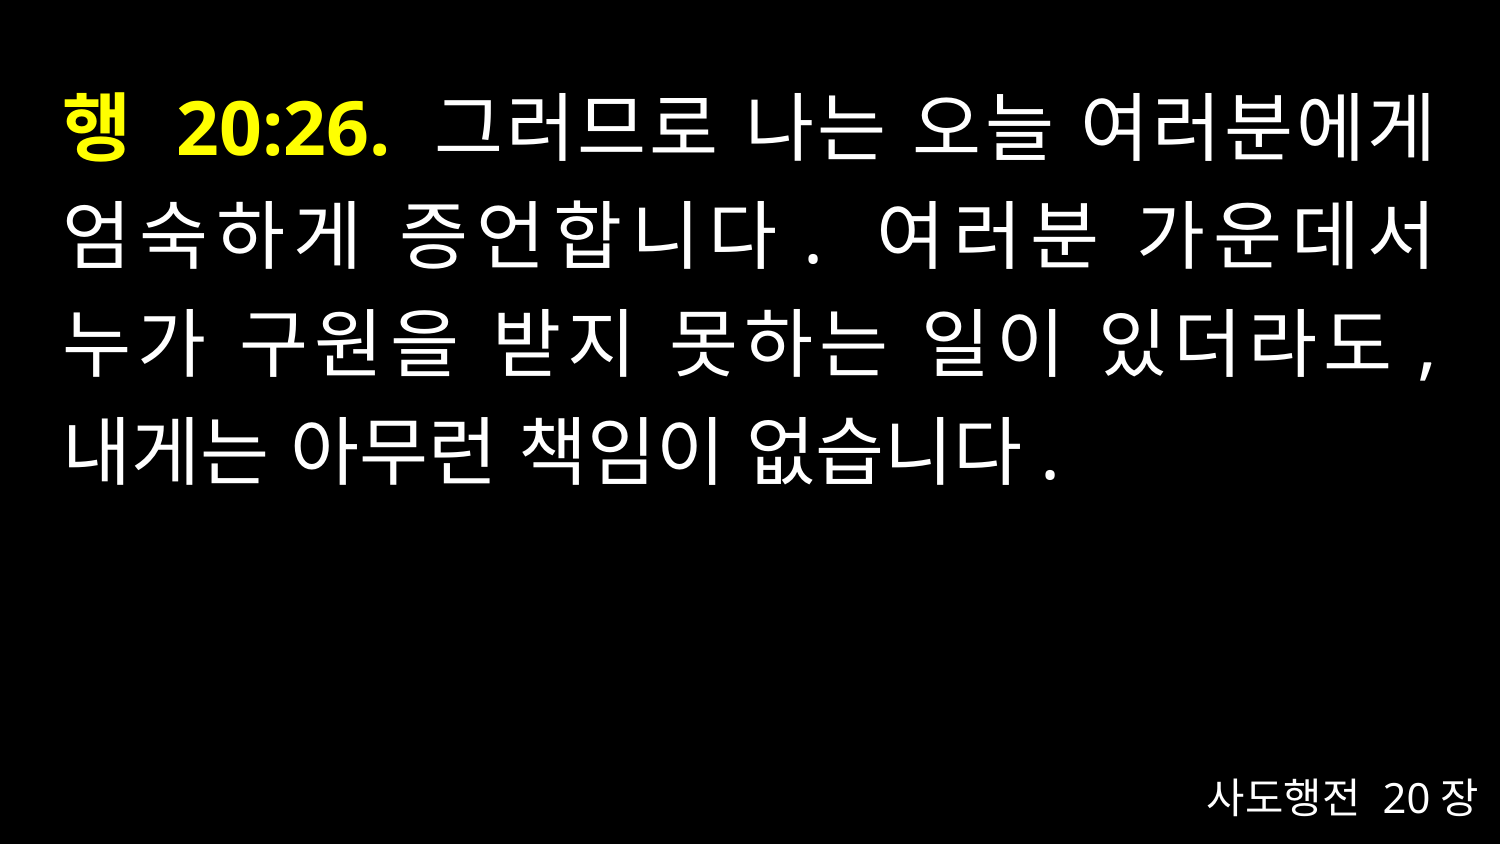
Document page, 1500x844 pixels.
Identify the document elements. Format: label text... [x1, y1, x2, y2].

subtitle 사도행전 20장 [916, 770, 1500, 844]
title 행 20:26. 그러므로 나는 오늘 여러분에게 엄숙하게 증언합니다. 여러분 가운데서 누가 구원을 받지 못하는 일이 있더라도, 내게는 아무런 책임이 없습니다. [0, 0, 1500, 844]
